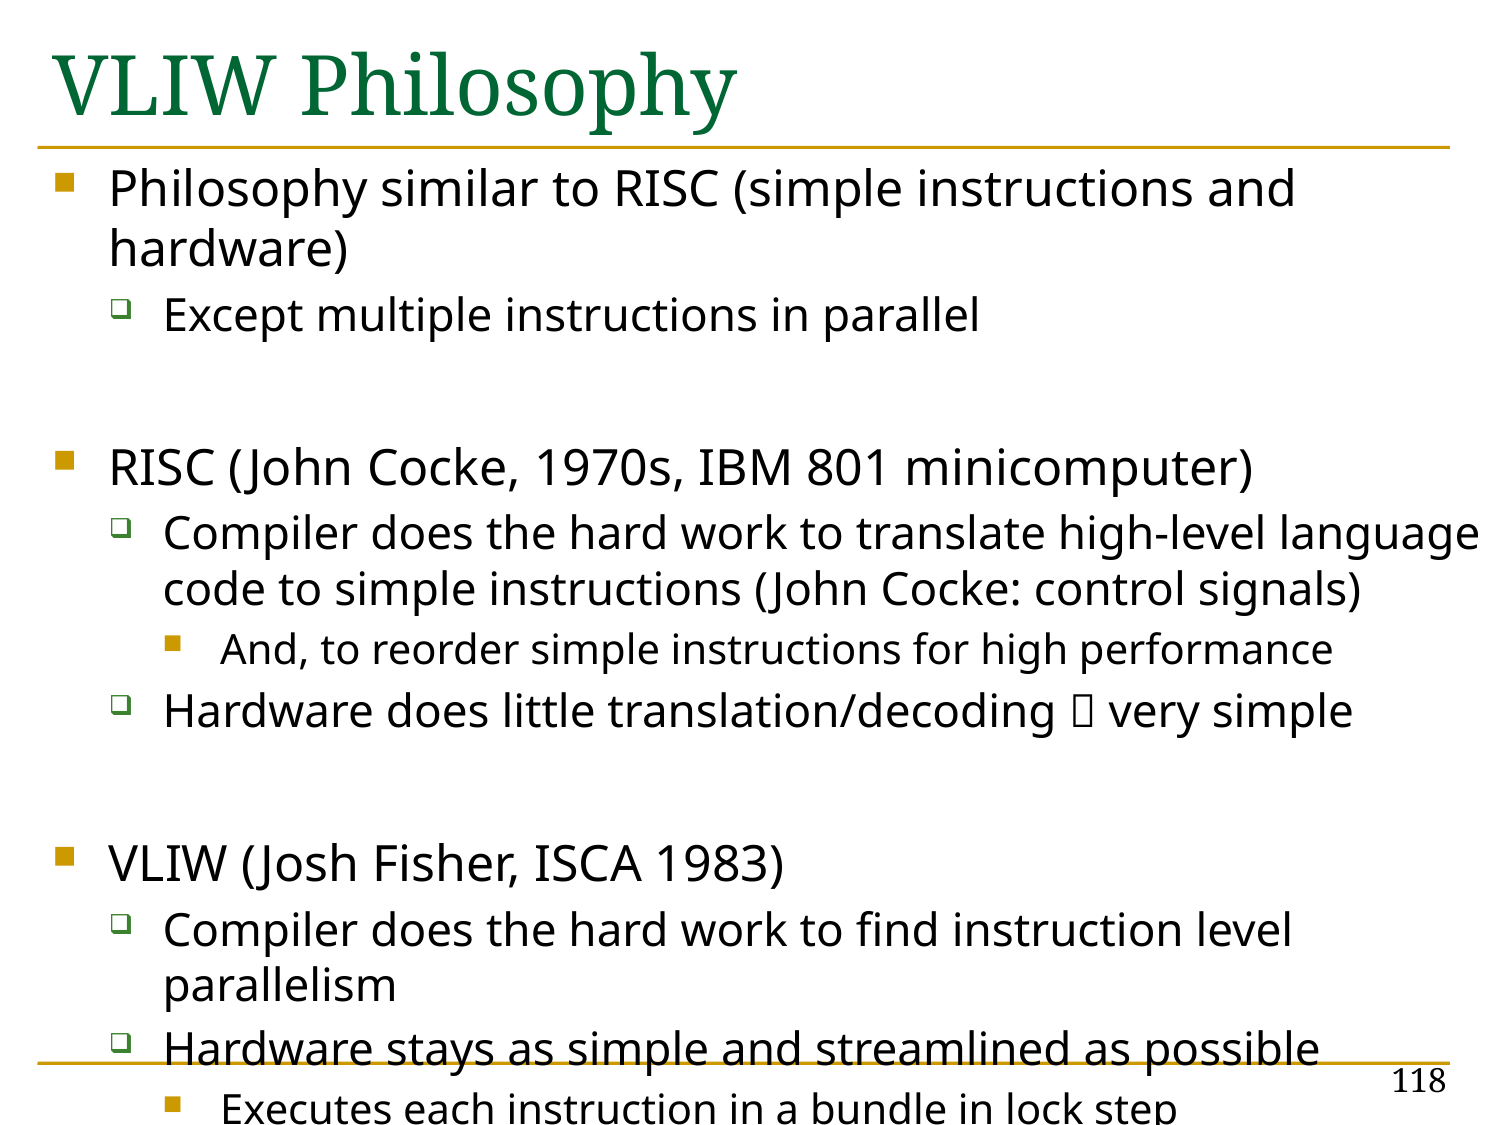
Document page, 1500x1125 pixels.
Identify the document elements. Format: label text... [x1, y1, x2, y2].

list Philosophy similar to RISC (simple instructions and hardware) Except multiple instructions in parallel RISC (John Cocke, 1970s, IBM 801 minicomputer) Compiler does the hard work to translate high-level language code to simple instructions (John Cocke: control signals) And, to reorder simple instructions for high performance Hardware does little translation/decoding  very simple VLIW (Josh Fisher, ISCA 1983) Compiler does the hard work to find instruction level parallelism Hardware stays as simple and streamlined as possible Executes each instruction in a bundle in lock step Simple  higher frequency, easier to design [37, 148, 1500, 1001]
title VLIW Philosophy [37, 24, 1450, 148]
slide_number 118 [1111, 1036, 1462, 1112]
